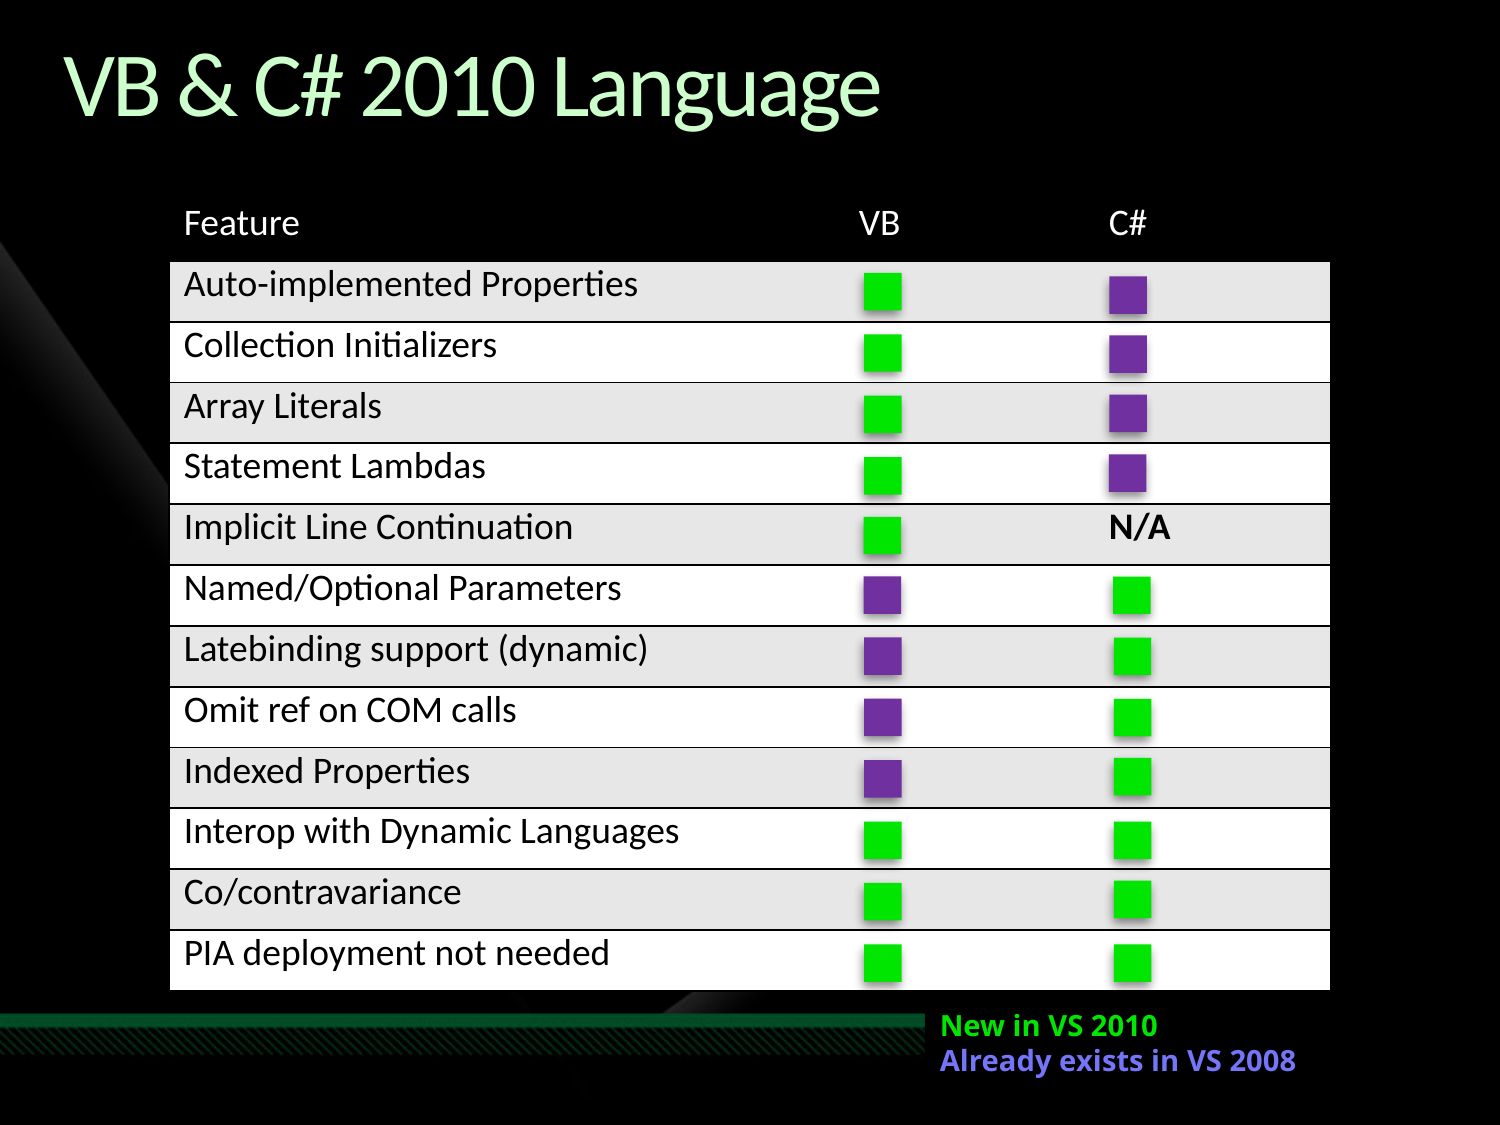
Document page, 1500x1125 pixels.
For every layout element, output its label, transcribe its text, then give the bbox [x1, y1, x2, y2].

table_cell [844, 262, 1094, 321]
text_box [864, 334, 902, 372]
table_cell N/A [1094, 505, 1330, 564]
text_box [1113, 576, 1151, 614]
table_cell Array Literals [170, 383, 844, 442]
table_header Feature [170, 201, 844, 260]
table_cell [844, 688, 1094, 747]
table_cell Implicit Line Continuation [170, 505, 844, 564]
table_cell [844, 444, 1094, 503]
text_box [864, 698, 902, 737]
table_cell [844, 870, 1094, 929]
table_cell [1094, 748, 1330, 807]
text_box [864, 272, 902, 311]
table_cell PIA deployment not needed [170, 931, 844, 990]
table_cell [844, 383, 1094, 442]
text_box [864, 882, 902, 921]
text_box [864, 457, 902, 495]
table_cell [844, 627, 1094, 686]
table_cell [1094, 383, 1330, 442]
table_cell [1094, 566, 1330, 625]
text_box [864, 944, 902, 982]
table_cell Named/Optional Parameters [170, 566, 844, 625]
text_box [1109, 335, 1147, 373]
text_box [863, 576, 902, 614]
table_cell [1094, 323, 1330, 382]
table_cell [844, 505, 1094, 564]
table_cell [844, 931, 1094, 990]
table_cell [844, 809, 1094, 868]
text_box [1113, 944, 1152, 982]
text_box [864, 395, 902, 434]
table_header C# [1094, 201, 1330, 260]
text_box New in VS 2010 Already exists in VS 2008 [924, 999, 1500, 1085]
text_box [1113, 637, 1152, 676]
table_cell [1094, 931, 1330, 990]
text_box [863, 516, 902, 555]
text_box [864, 637, 902, 675]
text_box [1109, 394, 1147, 433]
table_cell [844, 323, 1094, 382]
table_cell Collection Initializers [170, 323, 844, 382]
table_cell Statement Lambdas [170, 444, 844, 503]
table_cell [1094, 627, 1330, 686]
text_box [1109, 276, 1147, 314]
table_cell Indexed Properties [170, 748, 844, 807]
text_box [1113, 757, 1152, 796]
text_box [864, 760, 902, 798]
table_cell Latebinding support (dynamic) [170, 627, 844, 686]
table_cell Interop with Dynamic Languages [170, 809, 844, 868]
text_box [1108, 454, 1147, 492]
table_cell [1094, 809, 1330, 868]
title VB & C# 2010 Language [63, 37, 1438, 138]
table_cell [1094, 444, 1330, 503]
table_cell [1094, 688, 1330, 747]
table_cell Omit ref on COM calls [170, 688, 844, 747]
table_cell [844, 566, 1094, 625]
table_cell [844, 748, 1094, 807]
table_cell [1094, 262, 1330, 321]
text_box [1113, 698, 1152, 737]
table_cell Auto-implemented Properties [170, 262, 844, 321]
table_cell [1094, 870, 1330, 929]
table_cell Co/contravariance [170, 870, 844, 929]
table_header VB [844, 201, 1094, 260]
text_box [1113, 821, 1152, 860]
text_box [864, 821, 902, 860]
picture [0, 0, 1500, 1125]
text_box [1113, 880, 1152, 919]
